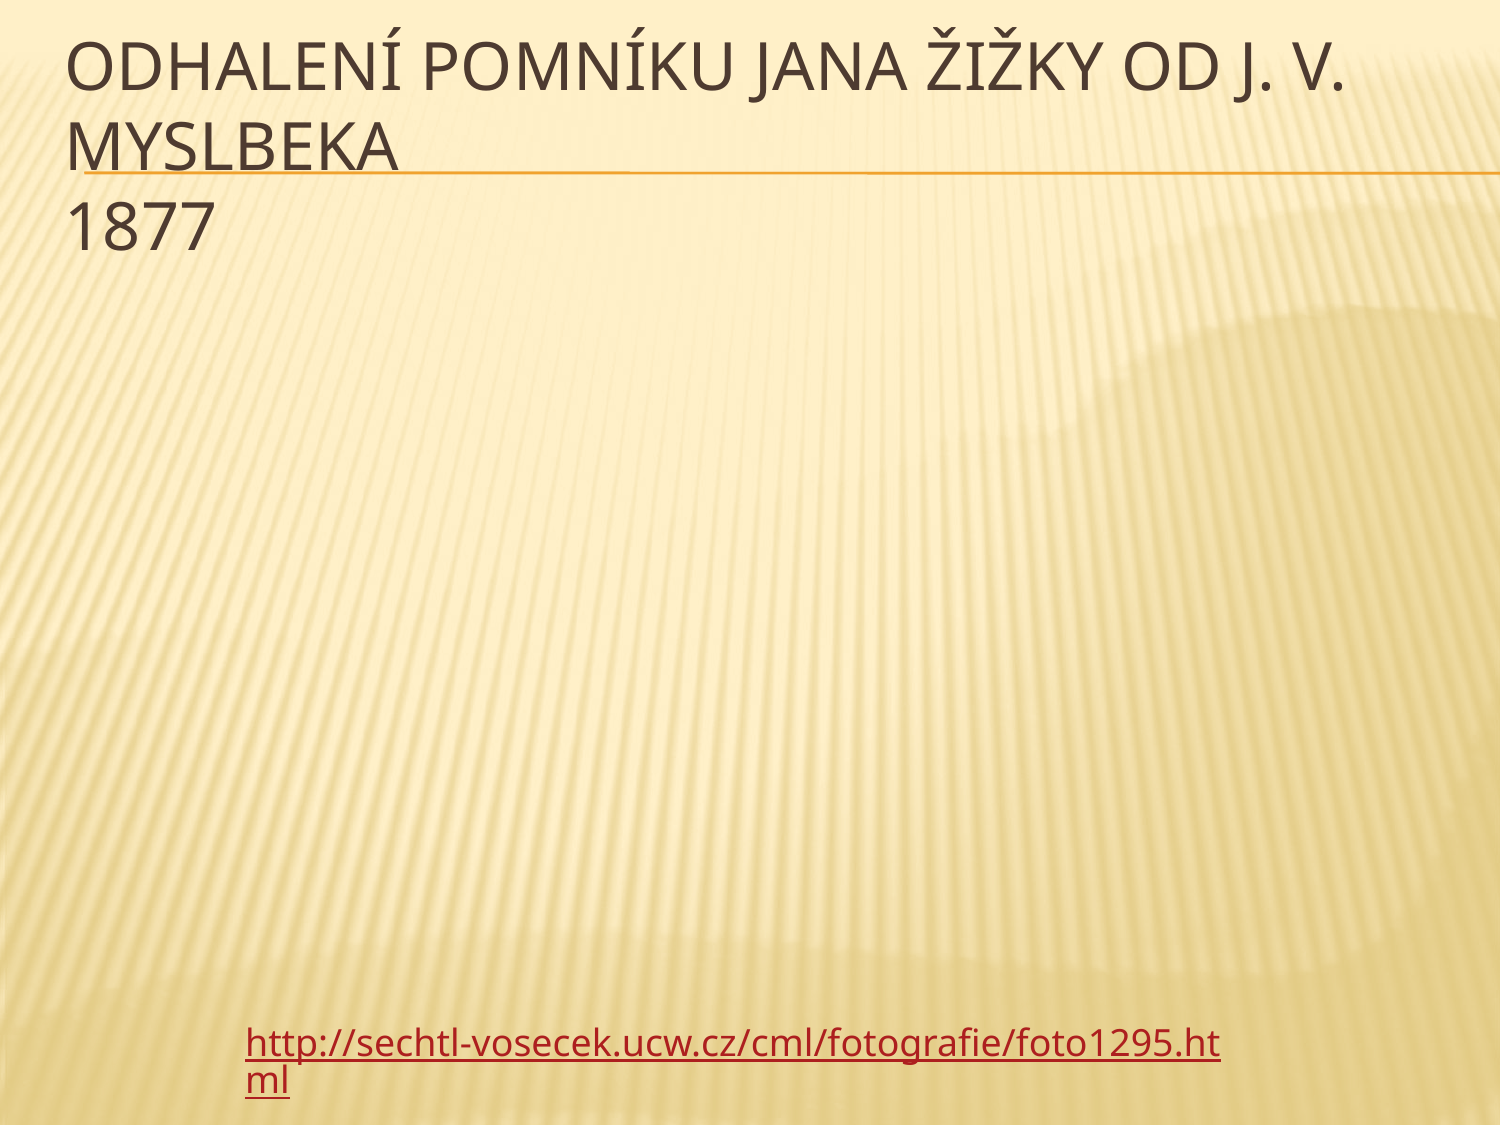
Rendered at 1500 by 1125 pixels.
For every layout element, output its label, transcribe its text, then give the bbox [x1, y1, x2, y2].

title Odhalení pomníku Jana Žižky od J. V. Myslbeka 1877 [50, 75, 1475, 213]
text_box http://sechtl-vosecek.ucw.cz/cml/fotografie/foto1295.html [230, 1011, 1244, 1123]
